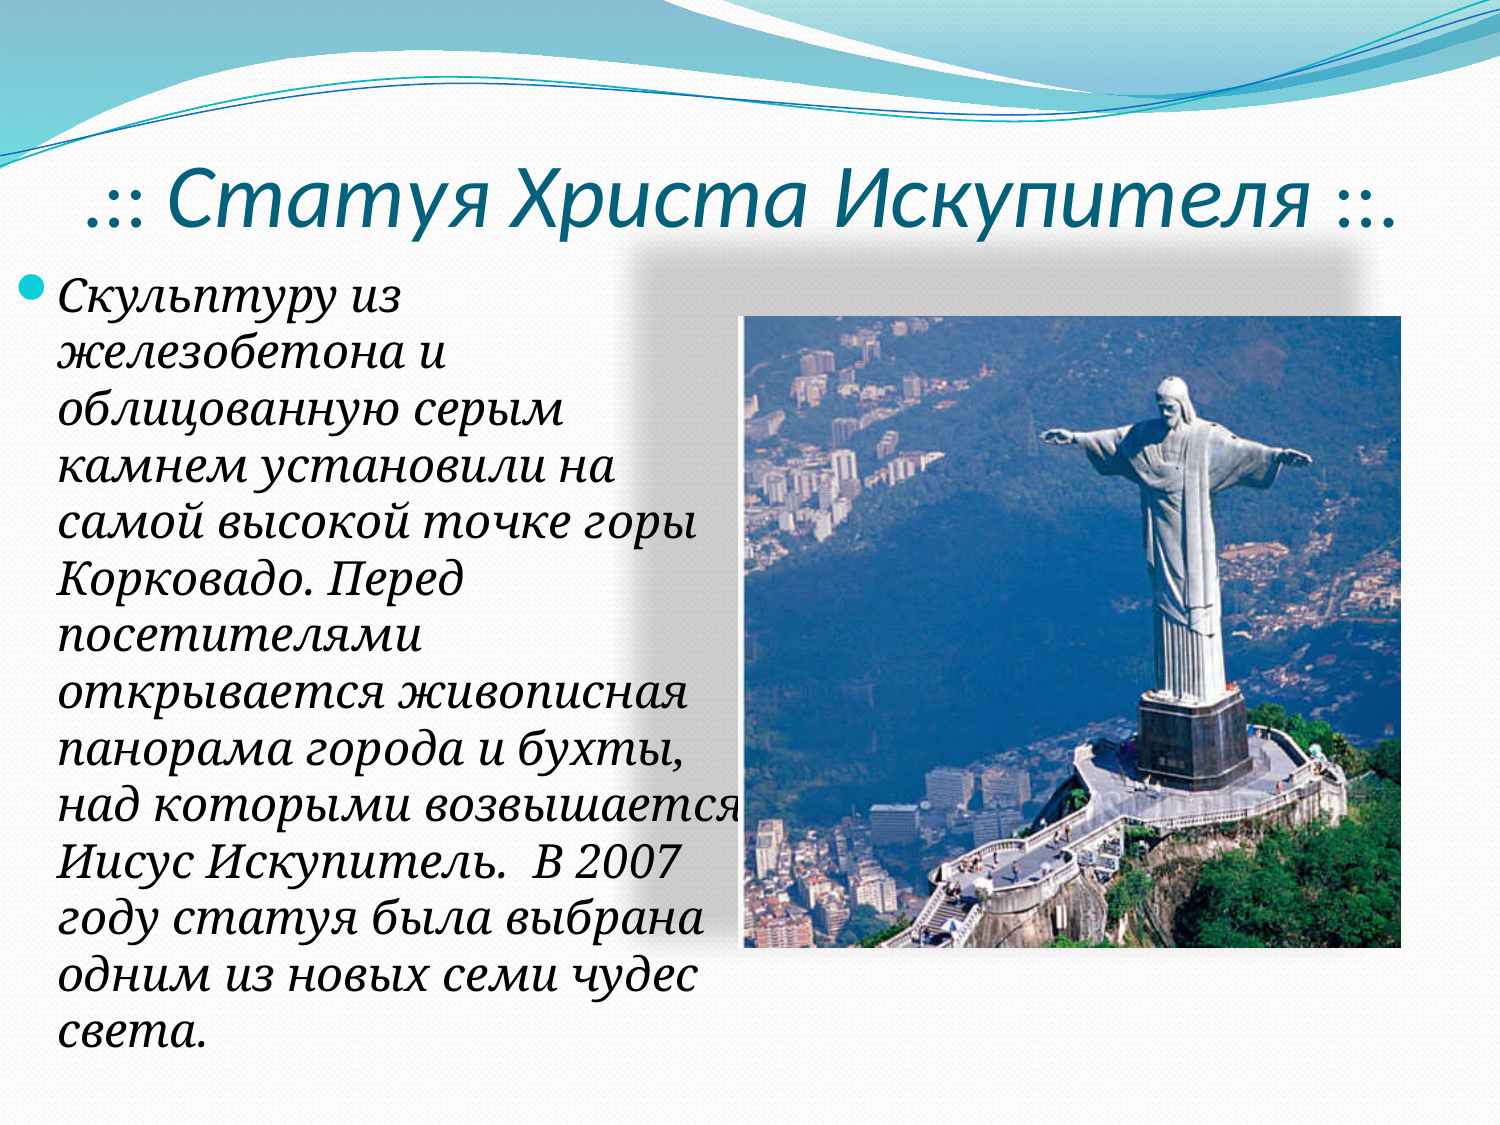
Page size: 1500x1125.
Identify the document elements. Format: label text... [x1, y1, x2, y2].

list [737, 316, 1401, 948]
list Скульптуру из железобетона и облицованную серым камнем установили на самой высокой точке горы Корковадо. Перед посетителями открывается живописная панорама города и бухты, над которыми возвышается Иисус Искупитель. В 2007 году статуя была выбрана одним из новых семи чудес света. [0, 257, 762, 1125]
title .:: Статуя Христа Искупителя ::. [82, 58, 1432, 247]
